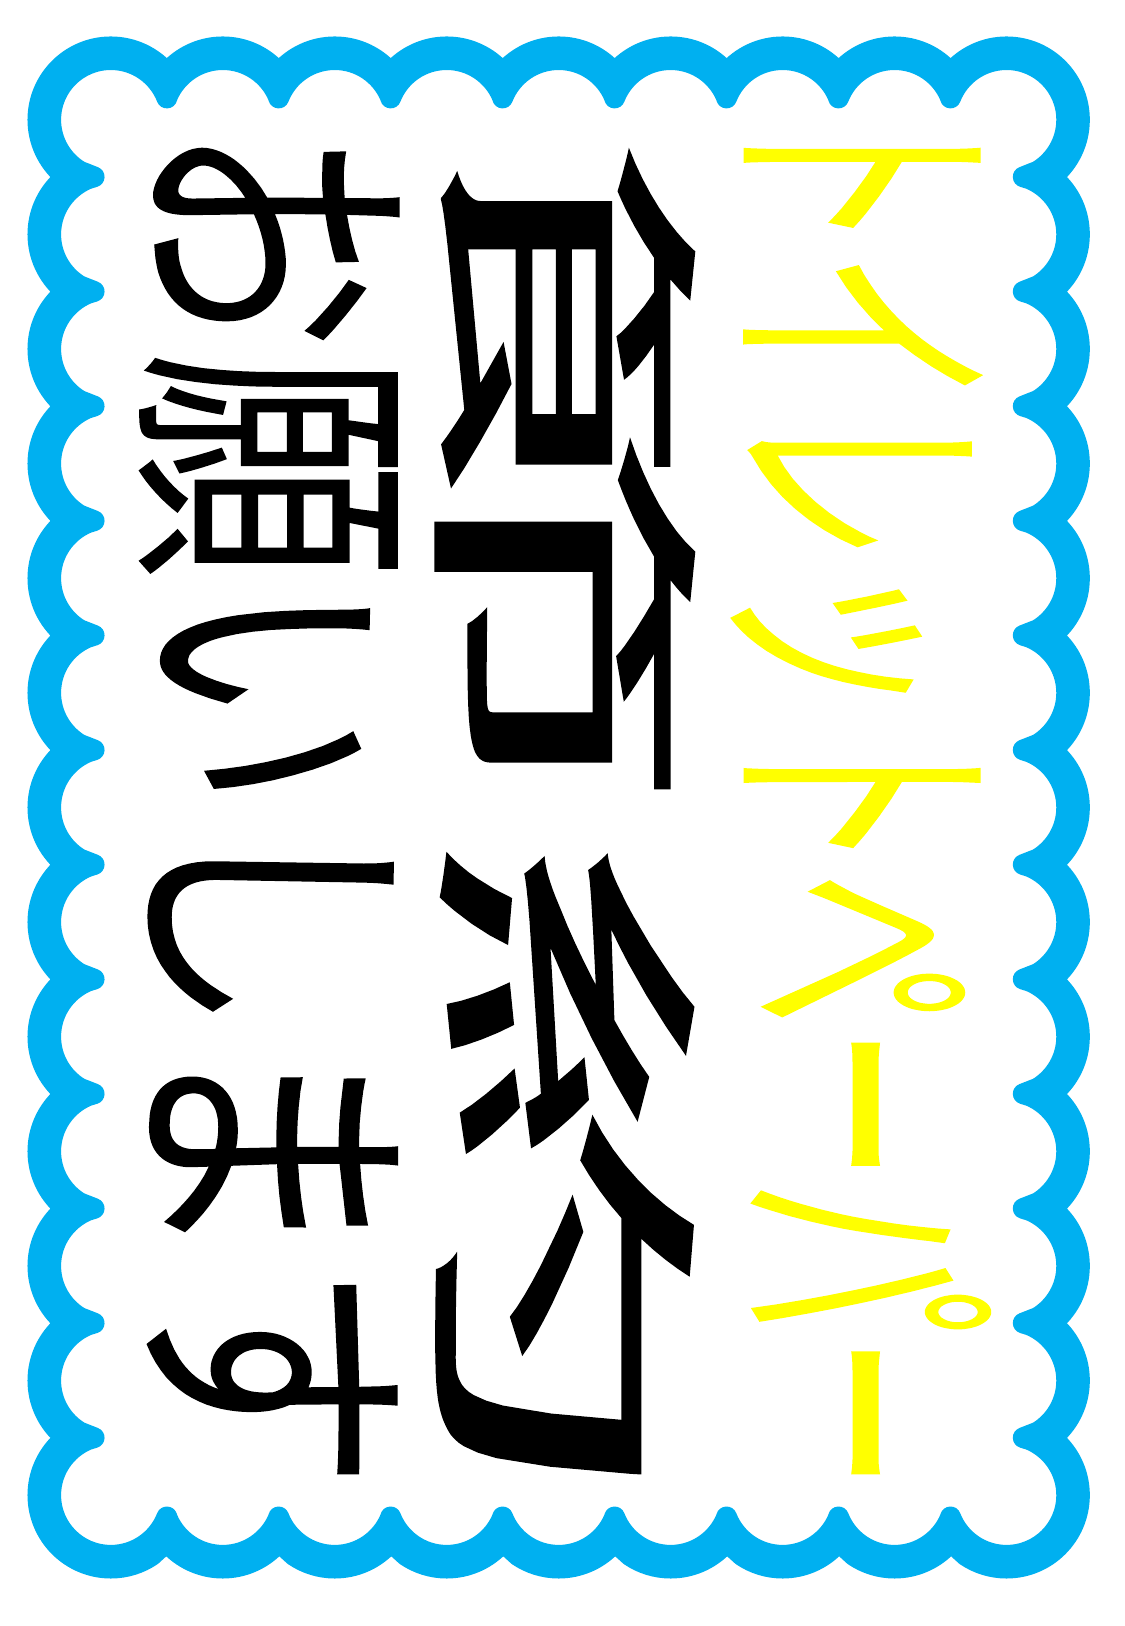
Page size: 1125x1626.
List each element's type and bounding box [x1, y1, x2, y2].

text_box [138, 147, 992, 1475]
text_box [35, 44, 1082, 1571]
